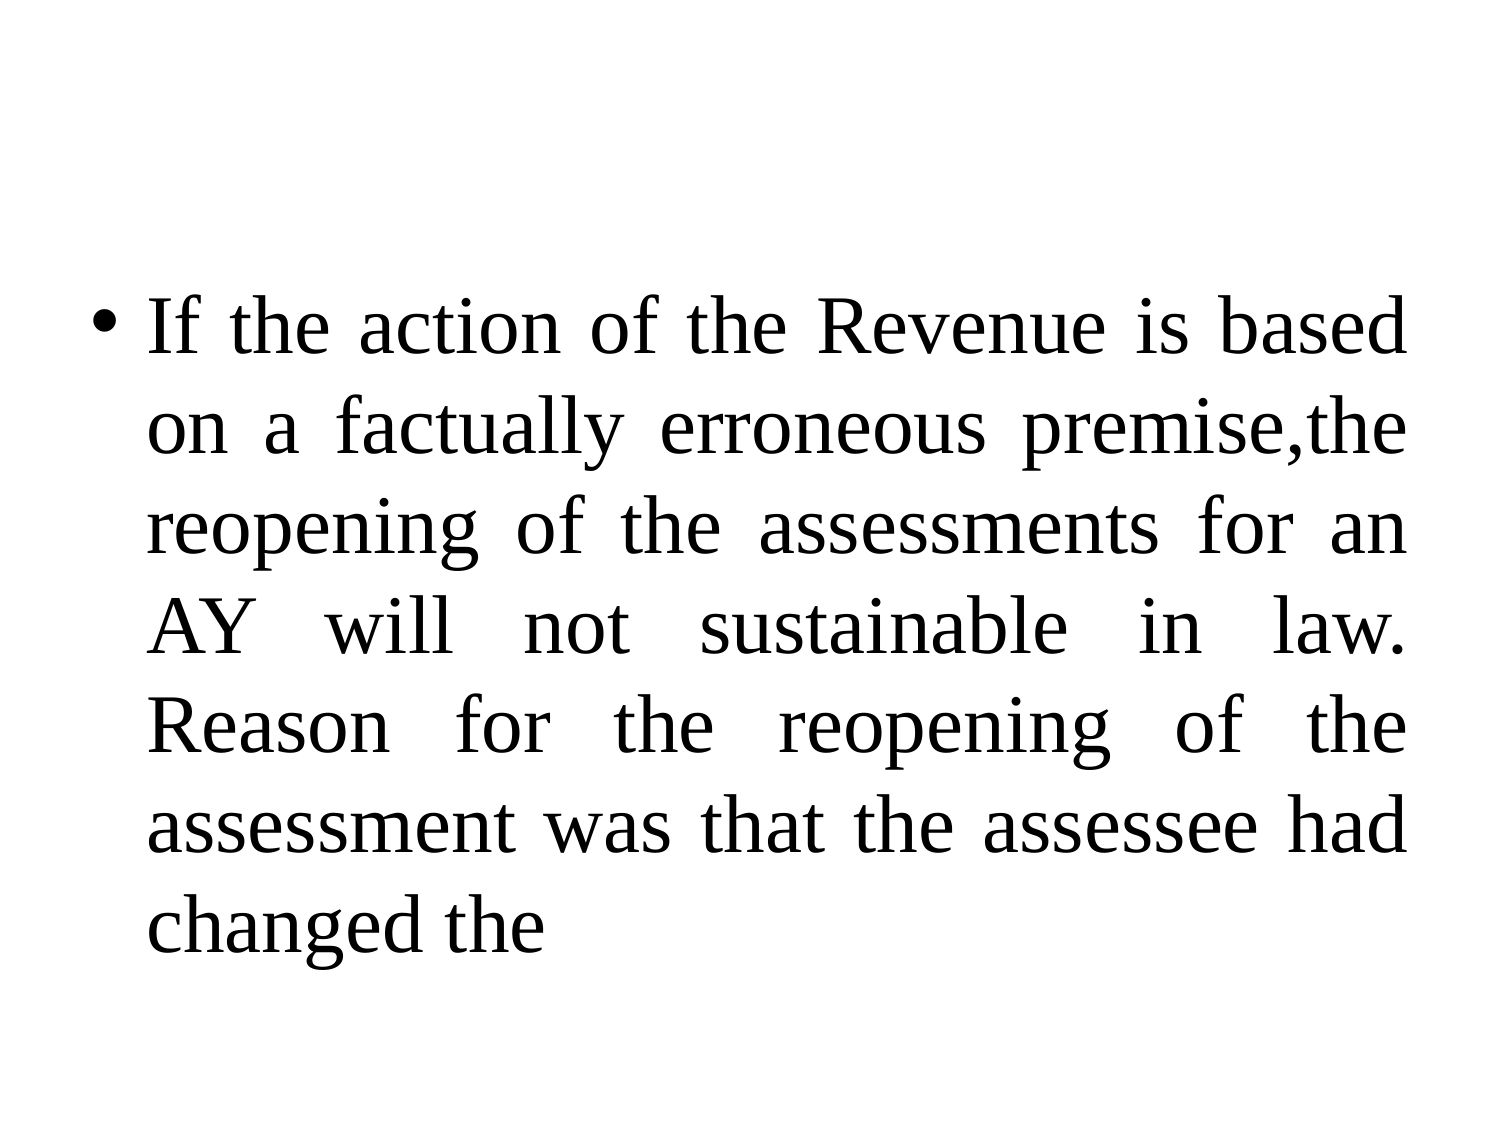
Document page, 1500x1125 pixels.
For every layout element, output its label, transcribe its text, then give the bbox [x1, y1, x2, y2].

list If the action of the Revenue is based on a factually erroneous premise,the reopening of the assessments for an AY will not sustainable in law. Reason for the reopening of the assessment was that the assessee had changed the [75, 262, 1425, 1005]
